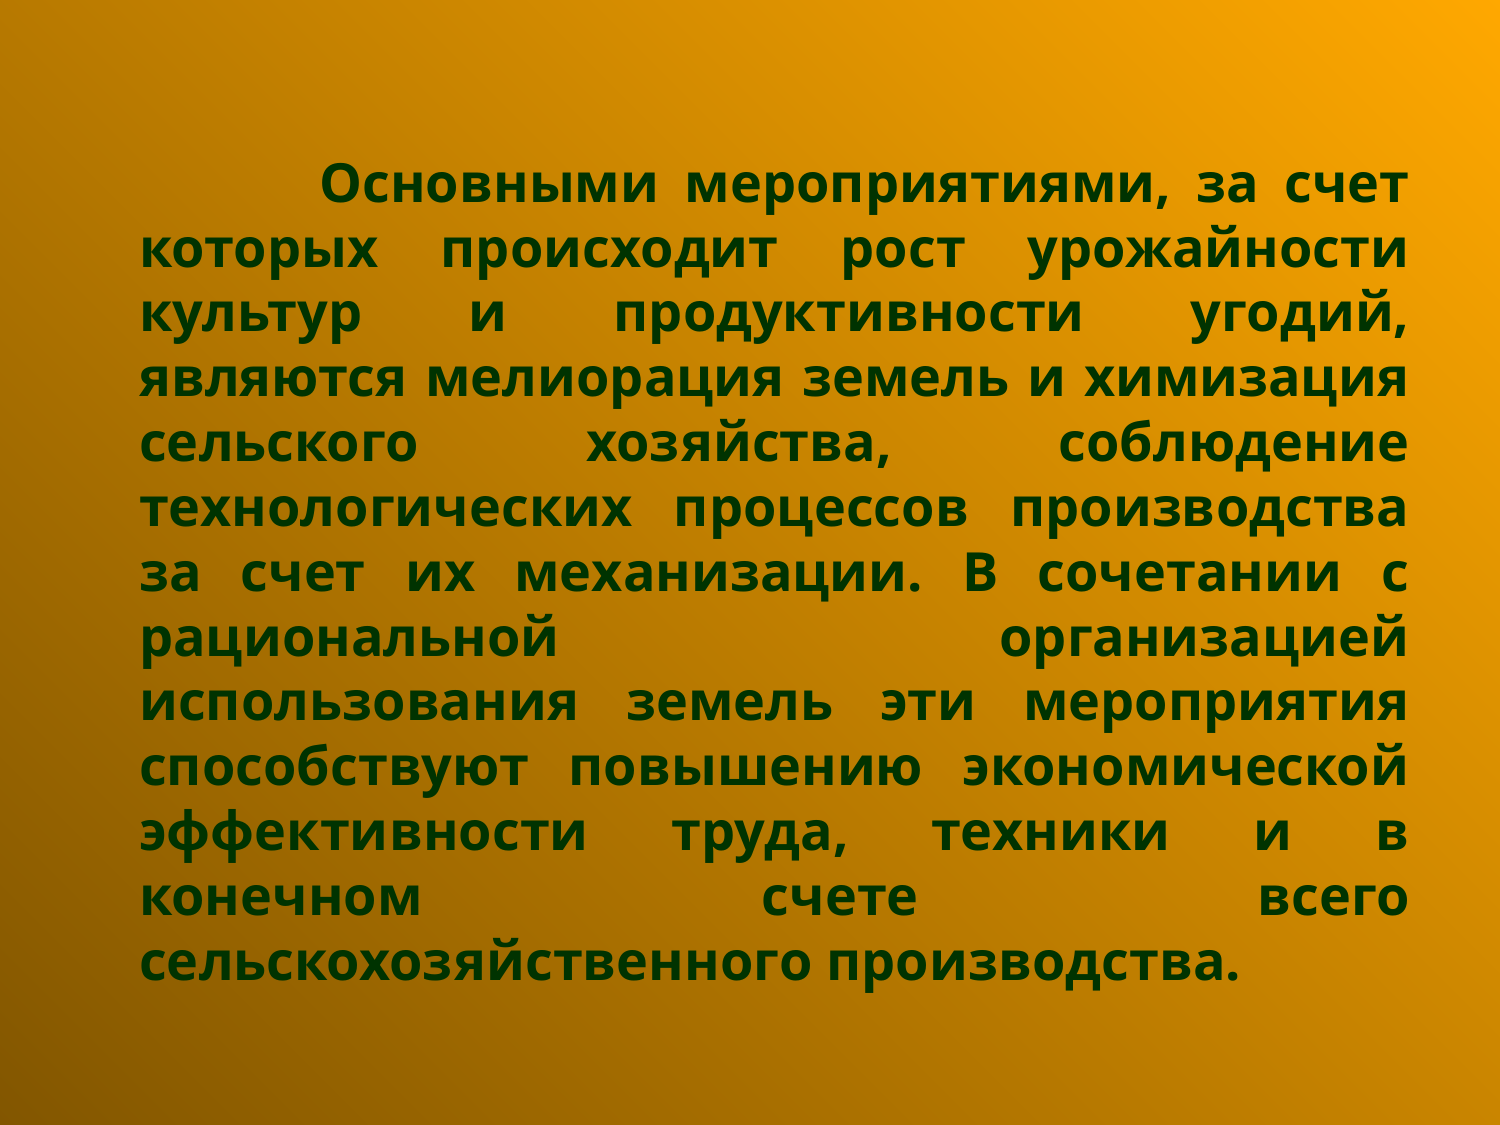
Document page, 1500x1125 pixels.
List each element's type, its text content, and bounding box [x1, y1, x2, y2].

list Основными мероприятиями, за счет которых происходит рост урожайности культур и продуктивности угодий, являются мелиорация земель и химизация сельского хозяйства, соблюдение технологических процессов производства за счет их механизации. В сочетании с рациональной организацией использования земель эти мероприятия способствуют повышению экономической эффективности труда, техники и в конечном счете всего сельскохозяйственного производства. [75, 140, 1425, 1005]
